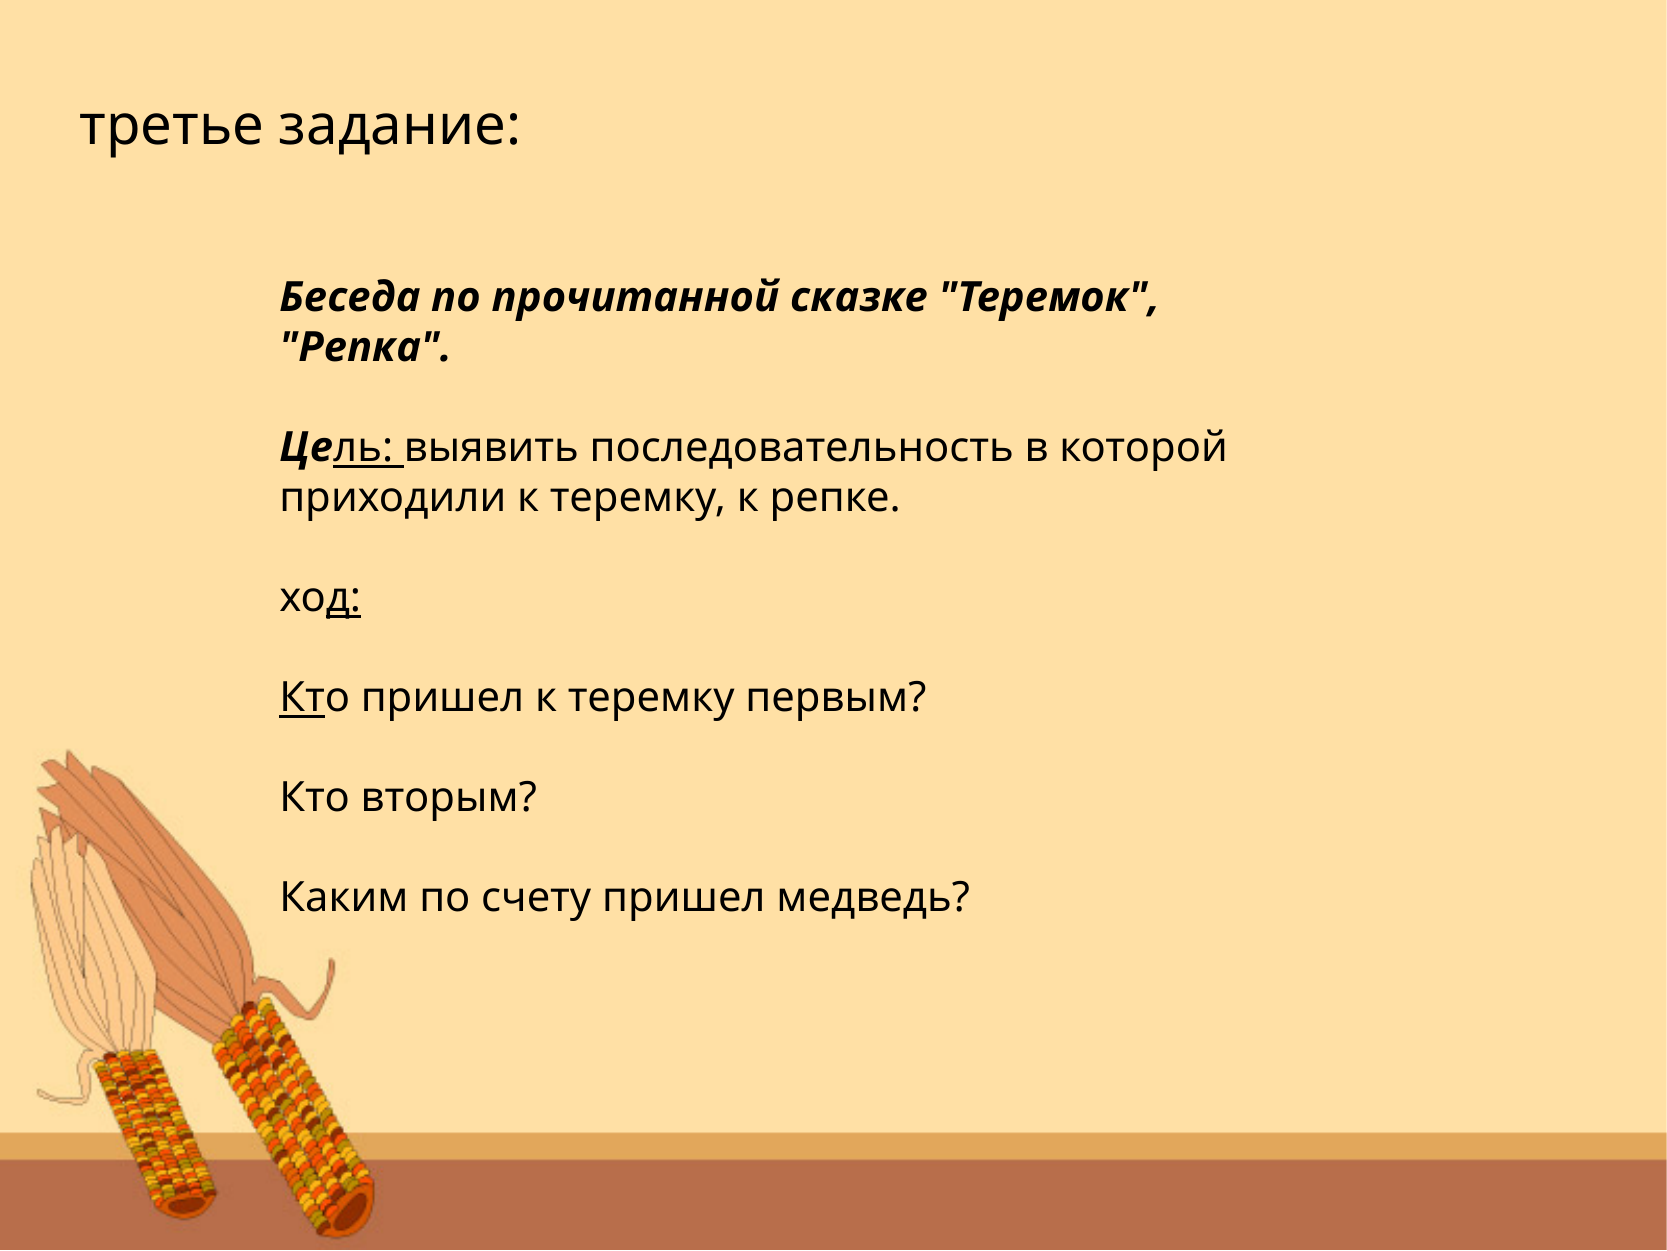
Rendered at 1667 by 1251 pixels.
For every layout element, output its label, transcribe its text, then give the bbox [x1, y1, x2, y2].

picture [0, 0, 1667, 1250]
text_box Беседа по прочитанной сказке "Теремок", "Репка". Цель: выявить последовательность в которой приходили к теремку, к репке. ход: Кто пришел к теремку первым? Кто вторым? Каким по счету пришел медведь? [264, 262, 1248, 928]
text_box третье задание: [64, 81, 565, 164]
